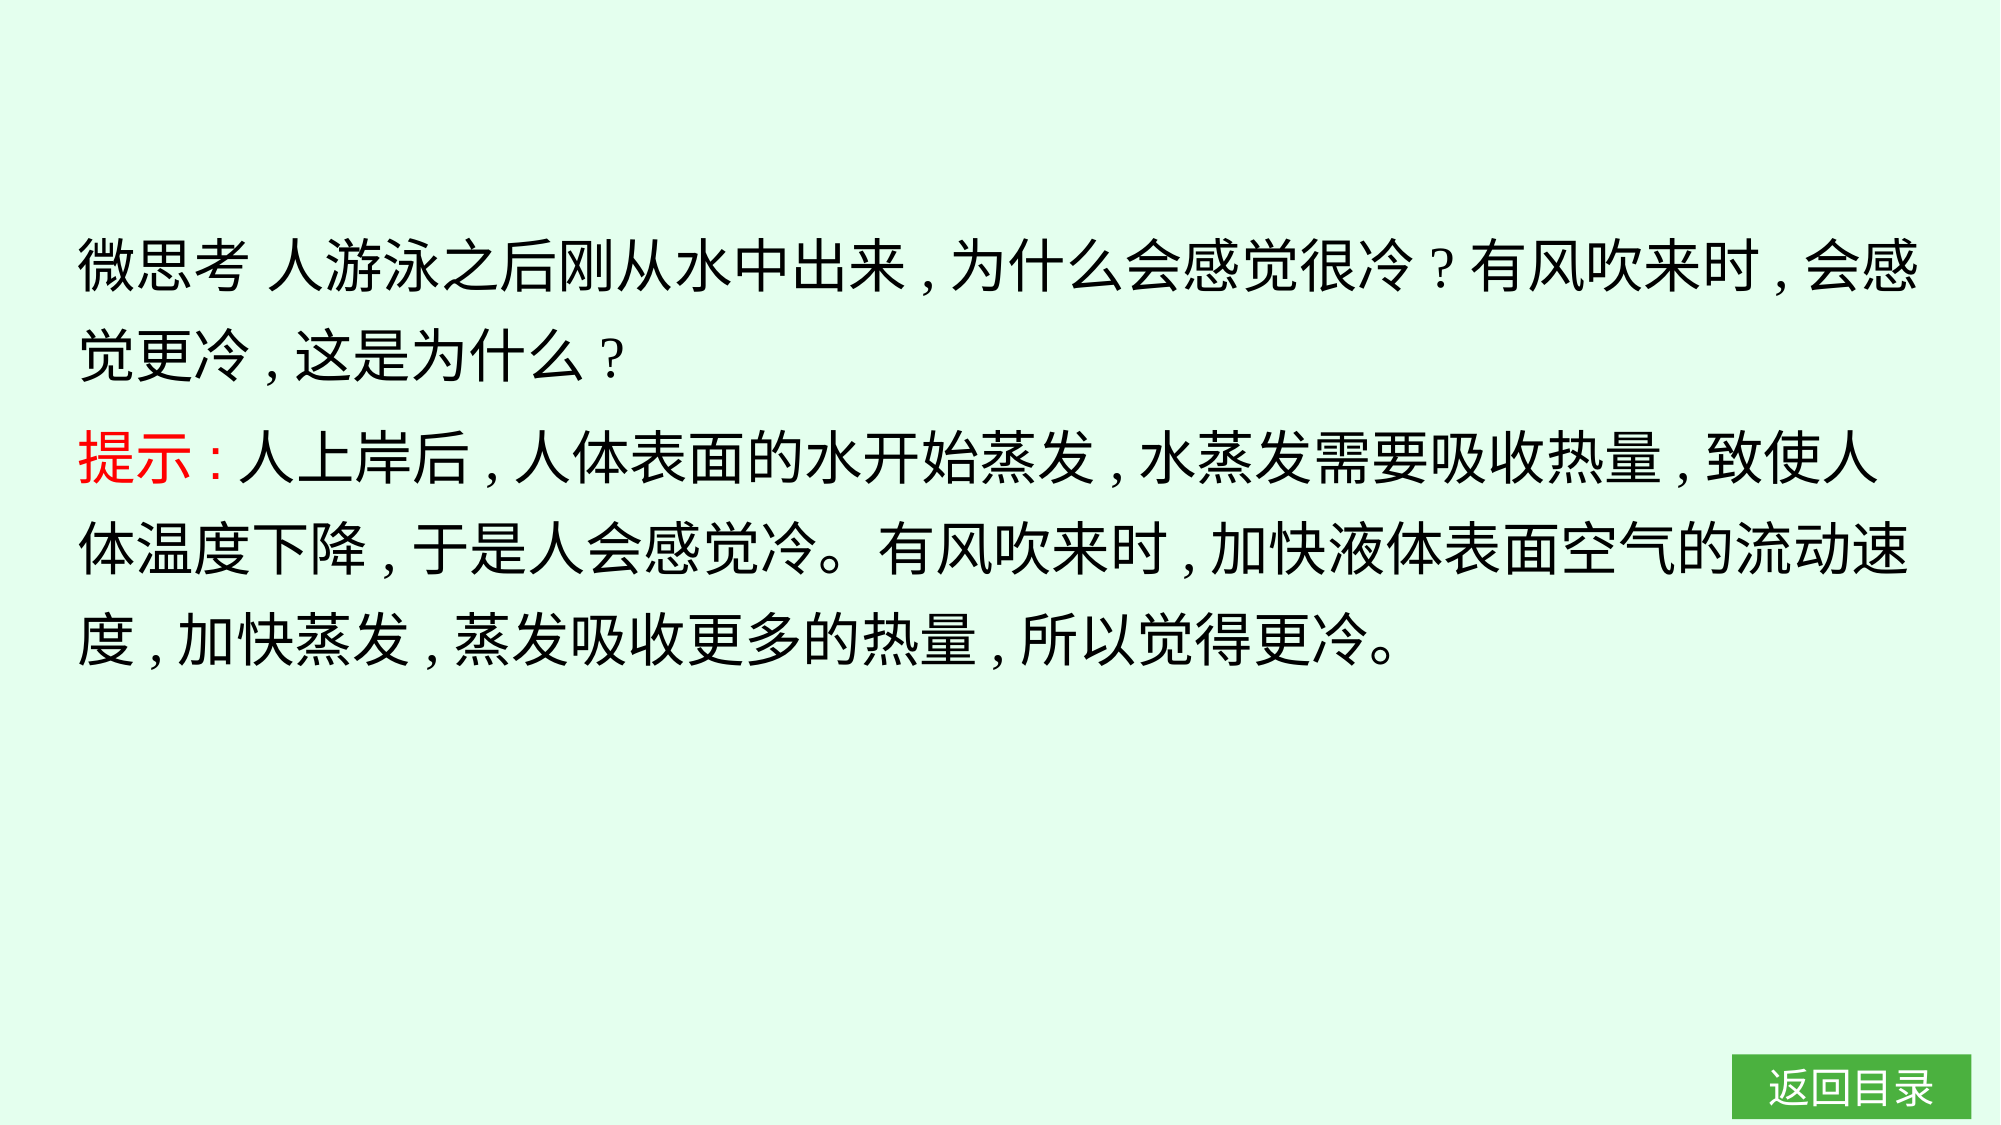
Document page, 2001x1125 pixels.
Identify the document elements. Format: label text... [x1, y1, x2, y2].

text_box 微思考 人游泳之后刚从水中出来,为什么会感觉很冷?有风吹来时,会感觉更冷,这是为什么? [62, 200, 1938, 392]
text_box 提示:人上岸后,人体表面的水开始蒸发,水蒸发需要吸收热量,致使人体温度下降,于是人会感觉冷。有风吹来时,加快液体表面空气的流动速度,加快蒸发,蒸发吸收更多的热量,所以觉得更冷。 [62, 392, 1938, 681]
